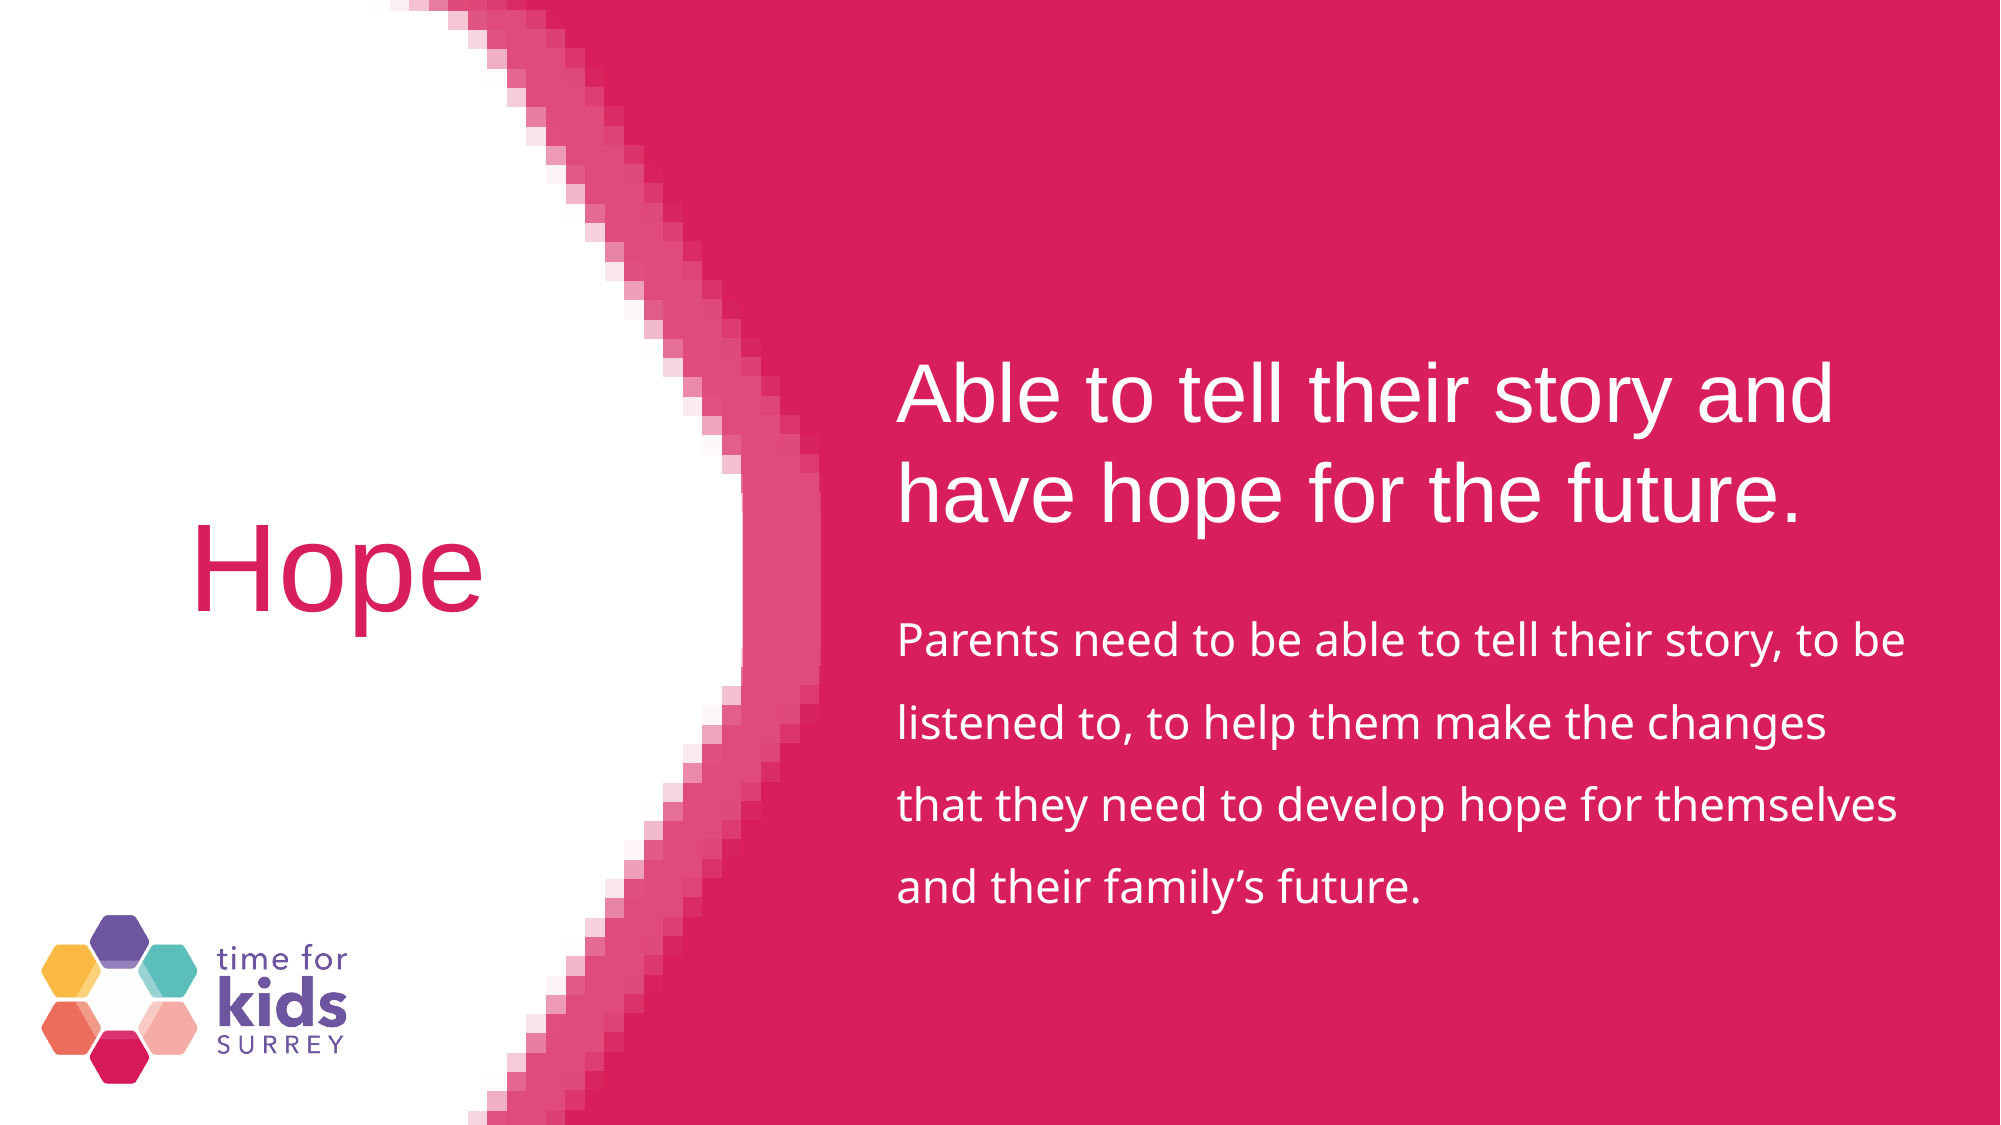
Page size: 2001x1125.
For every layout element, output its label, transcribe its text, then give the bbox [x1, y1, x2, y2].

text_box Parents need to be able to tell their story, to be listened to, to help them make the changes that they need to develop hope for themselves and their family’s future. [881, 576, 1924, 921]
picture [0, 0, 822, 1125]
text_box Able to tell their story and have hope for the future. [881, 331, 1924, 547]
